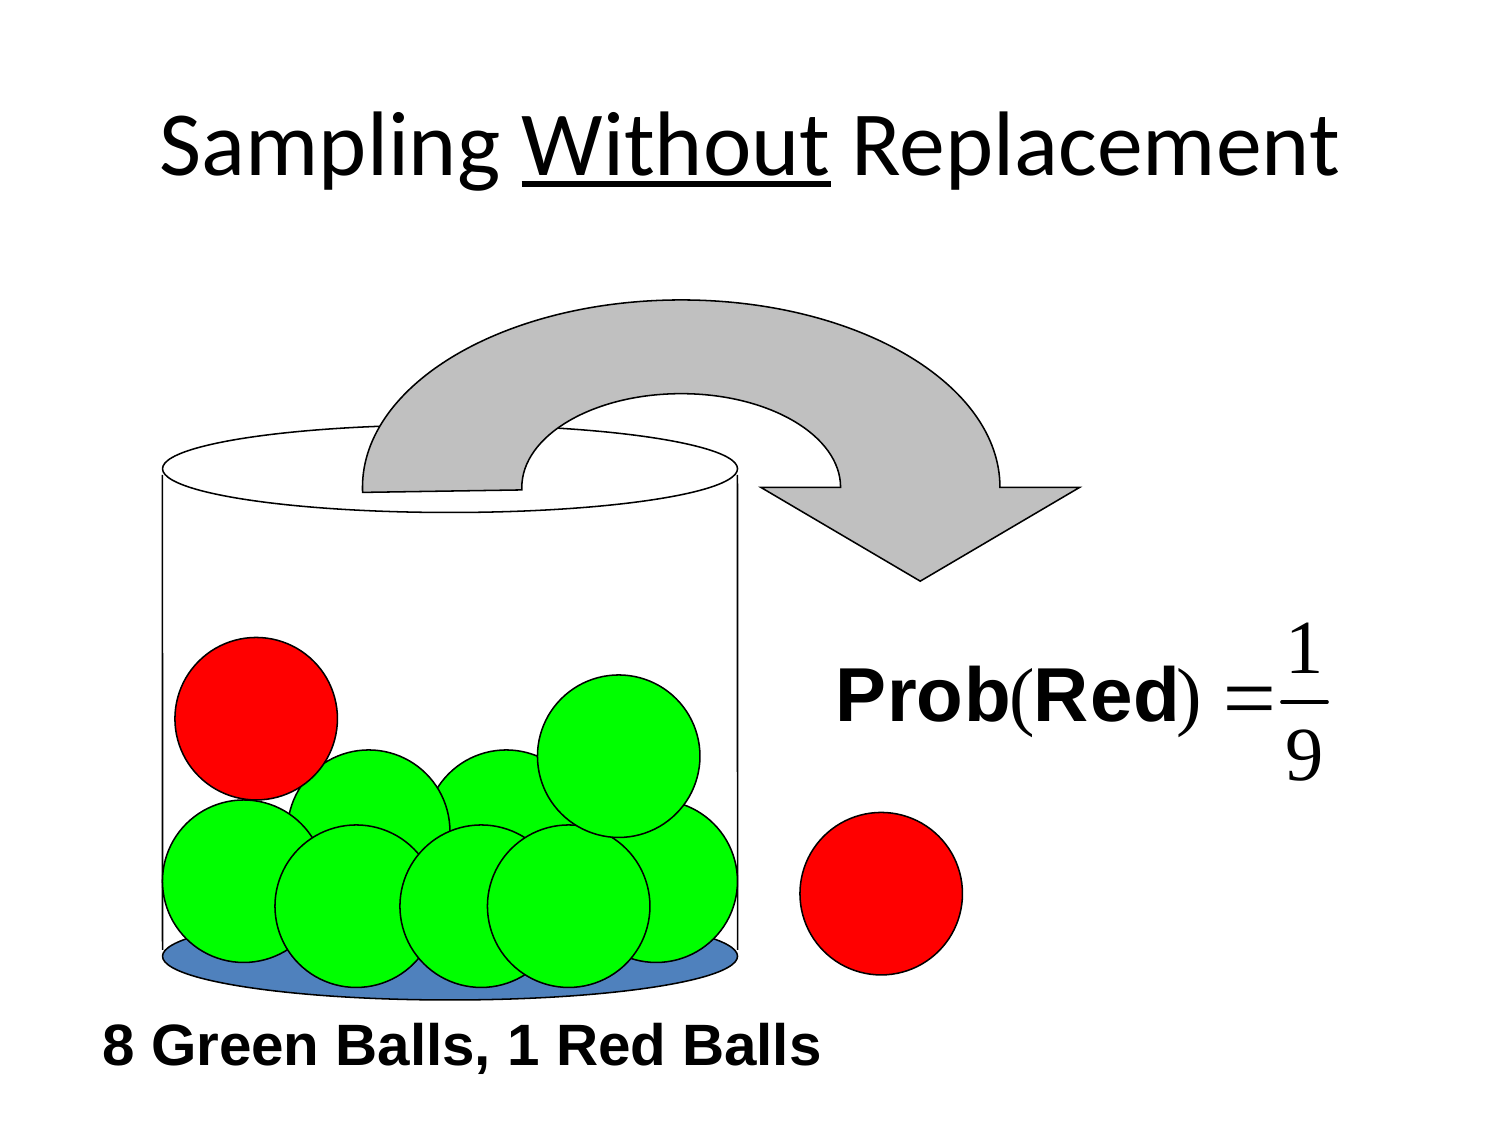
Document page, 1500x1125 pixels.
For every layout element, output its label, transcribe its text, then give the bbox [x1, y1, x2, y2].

text_box [487, 824, 650, 988]
text_box [799, 812, 963, 975]
title Sampling Without Replacement [75, 45, 1425, 233]
text_box [162, 426, 738, 513]
text_box [174, 637, 338, 800]
text_box 8 Green Balls, 1 Red Balls [87, 999, 838, 1085]
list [828, 599, 1345, 798]
text_box [438, 749, 573, 837]
text_box [399, 824, 525, 988]
text_box [274, 824, 418, 988]
text_box [162, 799, 312, 963]
text_box [537, 674, 700, 838]
text_box [289, 749, 450, 853]
text_box [615, 805, 738, 963]
text_box [362, 299, 1080, 582]
text_box [162, 939, 738, 999]
